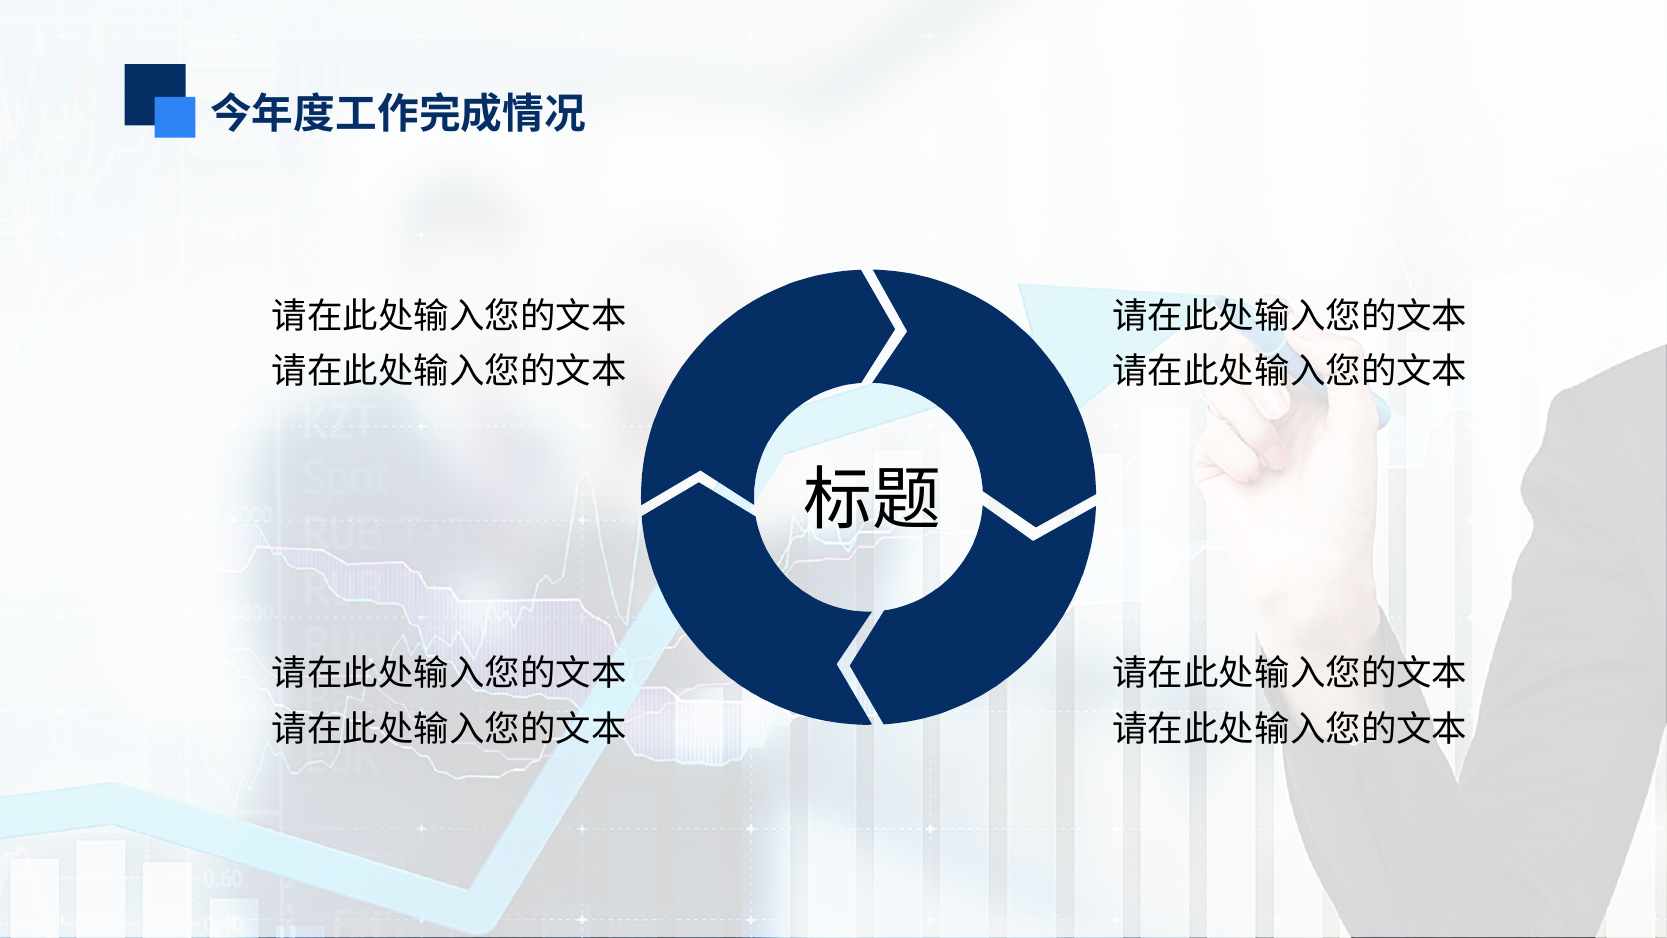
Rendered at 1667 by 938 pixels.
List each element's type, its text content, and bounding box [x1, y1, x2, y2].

text_box 请在此处输入您的文本 请在此处输入您的文本 [1063, 263, 1516, 407]
text_box [153, 95, 197, 140]
text_box 请在此处输入您的文本 请在此处输入您的文本 [1063, 621, 1516, 765]
text_box 请在此处输入您的文本 请在此处输入您的文本 [223, 263, 676, 407]
text_box 请在此处输入您的文本 请在此处输入您的文本 [223, 621, 676, 765]
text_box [640, 269, 1097, 726]
text_box 今年度工作完成情况 [195, 78, 621, 144]
text_box [123, 62, 188, 127]
